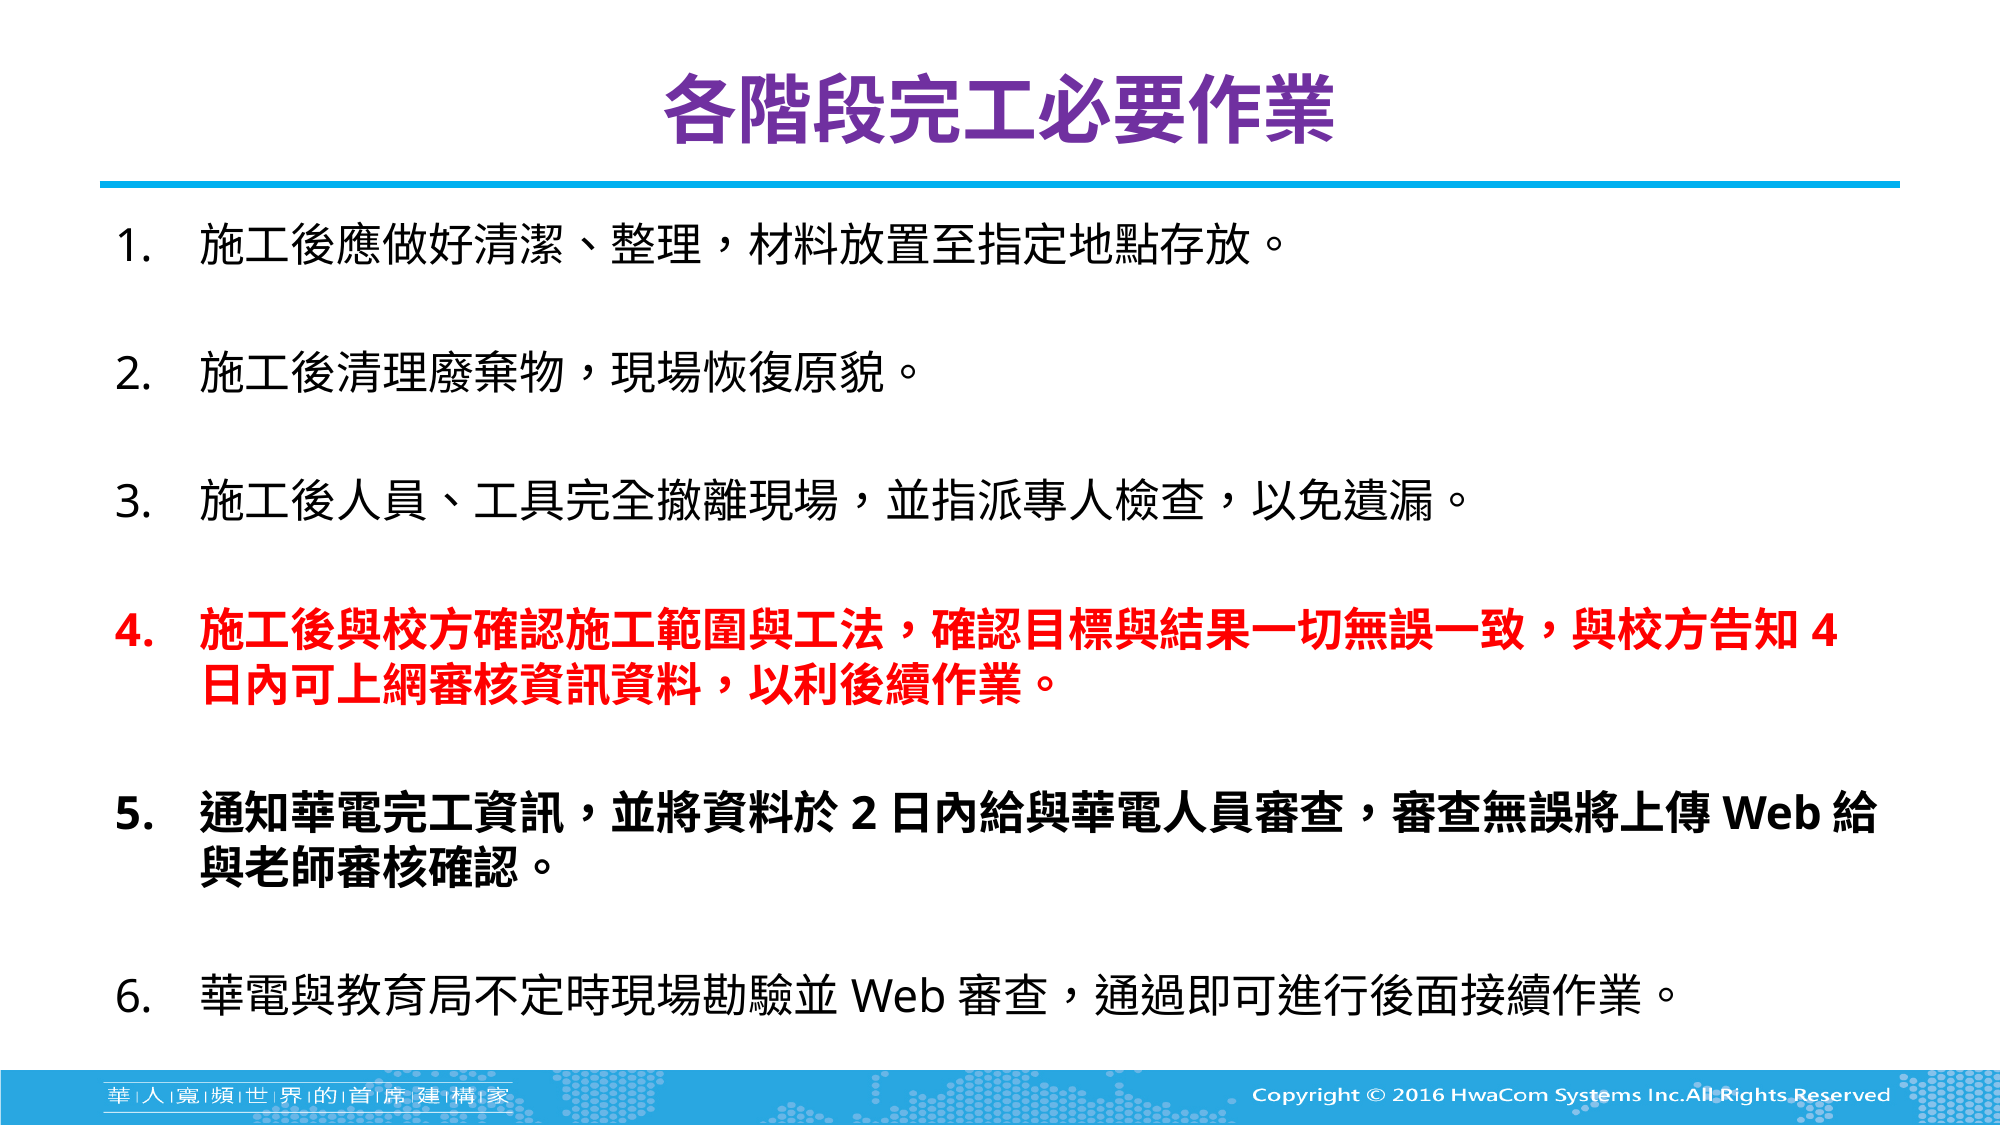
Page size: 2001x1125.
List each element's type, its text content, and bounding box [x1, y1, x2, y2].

picture [0, 1070, 2000, 1125]
title 各階段完工必要作業 [99, 45, 1900, 171]
list 施工後應做好清潔、整理，材料放置至指定地點存放。 施工後清理廢棄物，現場恢復原貌。 施工後人員、工具完全撤離現場，並指派專人檢查，以免遺漏。 施工後與校方確認施工範圍與工法，確認目標與結果一切無誤一致，與校方告知4日內可上網審核資訊資料，以利後續作業。 通知華電完工資訊，並將資料於2日內給與華電人員審查，審查無誤將上傳Web給與老師審核確認。 華電與教育局不定時現場勘驗並Web審查，通過即可進行後面接續作業。 [99, 208, 1900, 1057]
